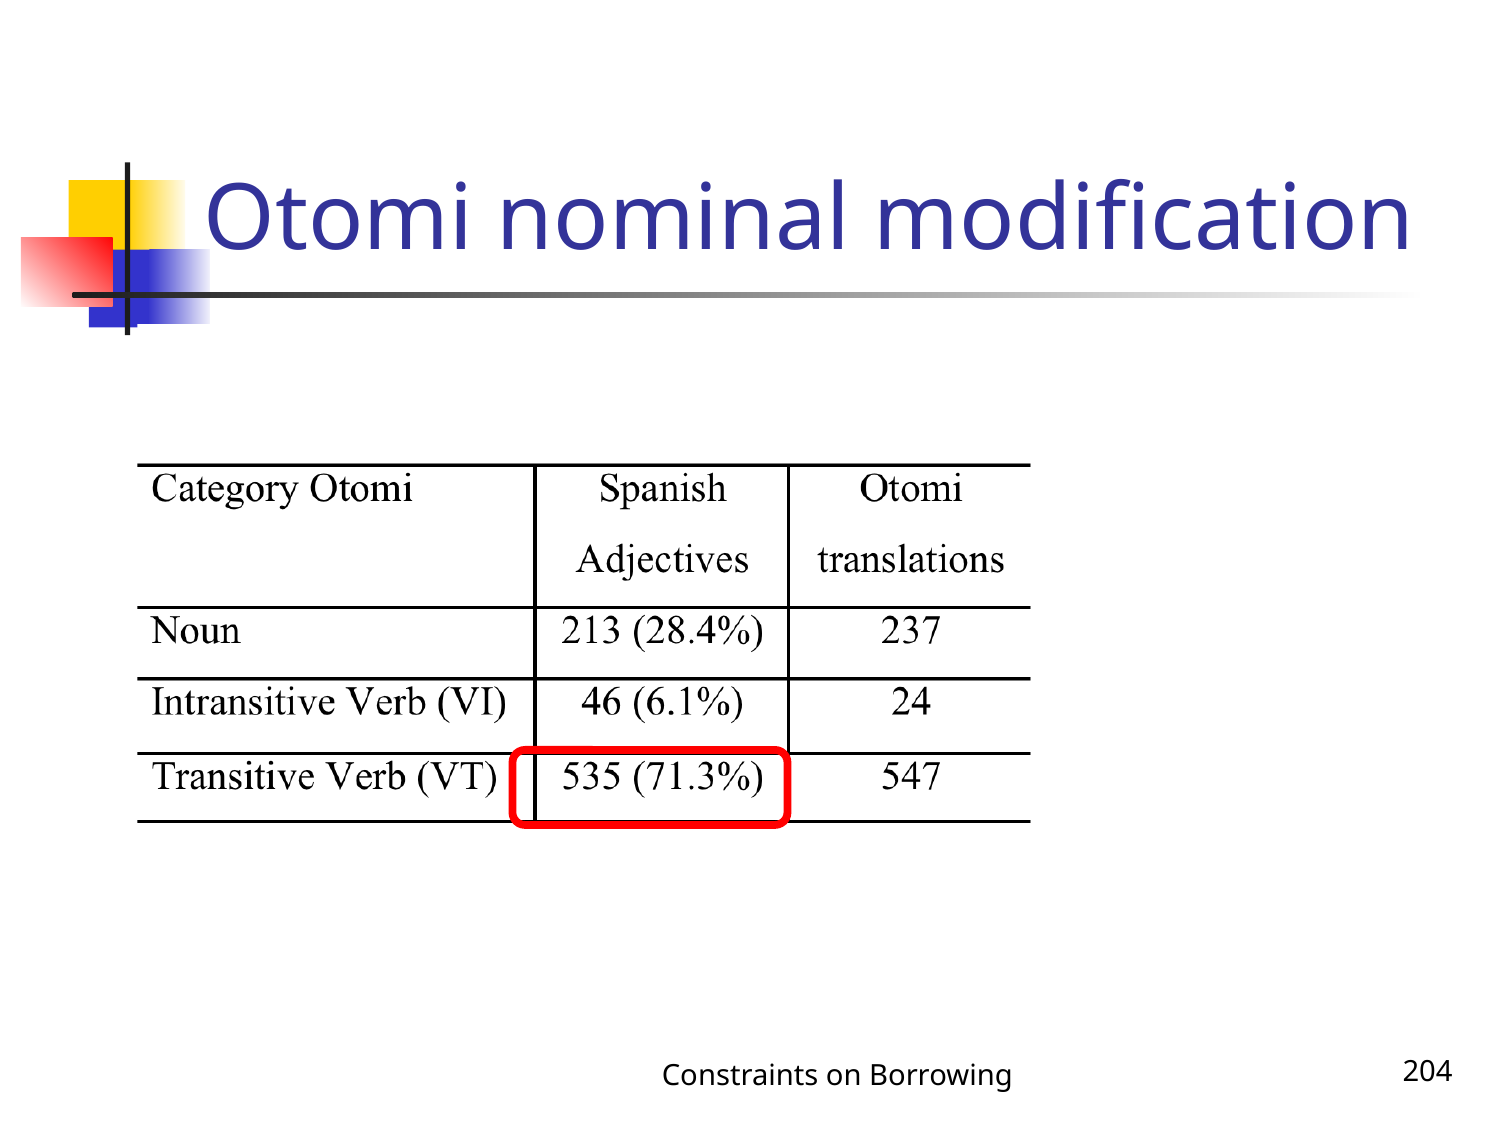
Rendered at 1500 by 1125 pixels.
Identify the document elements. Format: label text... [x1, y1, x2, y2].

slide_number 204 [1154, 1023, 1468, 1100]
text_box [137, 324, 1500, 964]
title Otomi nominal modification [188, 34, 1468, 276]
footer Constraints on Borrowing [599, 1023, 1076, 1100]
